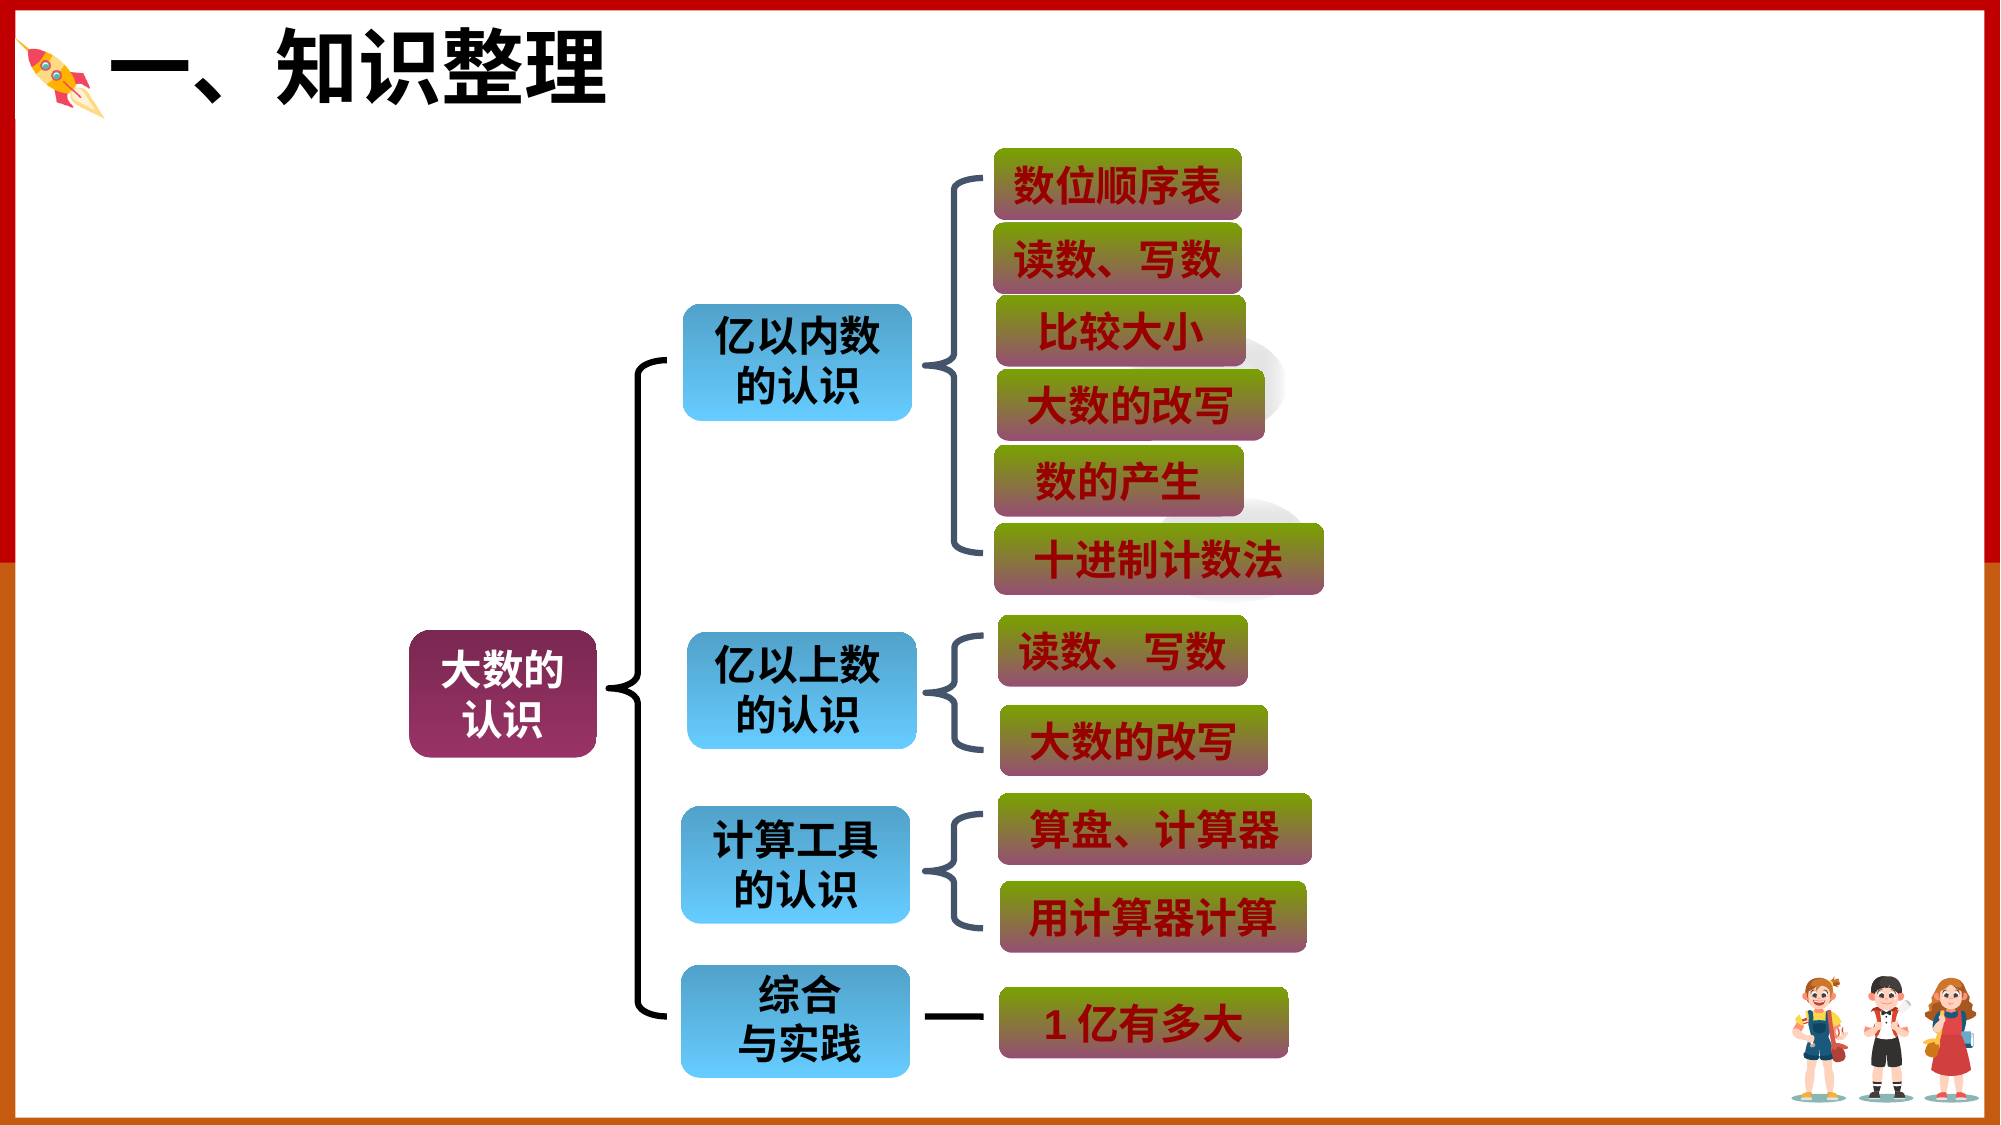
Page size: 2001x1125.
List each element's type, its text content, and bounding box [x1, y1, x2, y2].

text_box 综合 与实践 [682, 960, 918, 1076]
text_box 1亿有多大 [999, 986, 1289, 1059]
text_box [924, 813, 984, 929]
text_box 一、知识整理 [93, 8, 1100, 148]
text_box 大数的改写 [999, 704, 1269, 777]
text_box 数位顺序表 [993, 148, 1242, 221]
text_box [1129, 337, 1287, 420]
text_box 用计算器计算 [999, 880, 1308, 953]
text_box 计算工具的认识 [678, 806, 914, 922]
picture [15, 38, 93, 119]
text_box 读数、写数 [998, 614, 1248, 687]
text_box 十进制计数法 [994, 522, 1324, 595]
text_box [608, 360, 667, 1017]
text_box [1190, 595, 1272, 603]
text_box 算盘、计算器 [997, 793, 1313, 865]
text_box 大数的认识 [409, 630, 597, 758]
text_box 读数、写数 [993, 222, 1243, 295]
text_box 比较大小 [996, 294, 1246, 367]
text_box 亿以内数的认识 [680, 302, 916, 418]
text_box 亿以上数的认识 [680, 631, 916, 747]
text_box [691, 418, 904, 422]
text_box 数的产生 [994, 444, 1244, 517]
text_box [924, 177, 984, 554]
text_box [1161, 496, 1301, 522]
text_box [925, 635, 984, 750]
text_box 大数的改写 [996, 368, 1266, 441]
